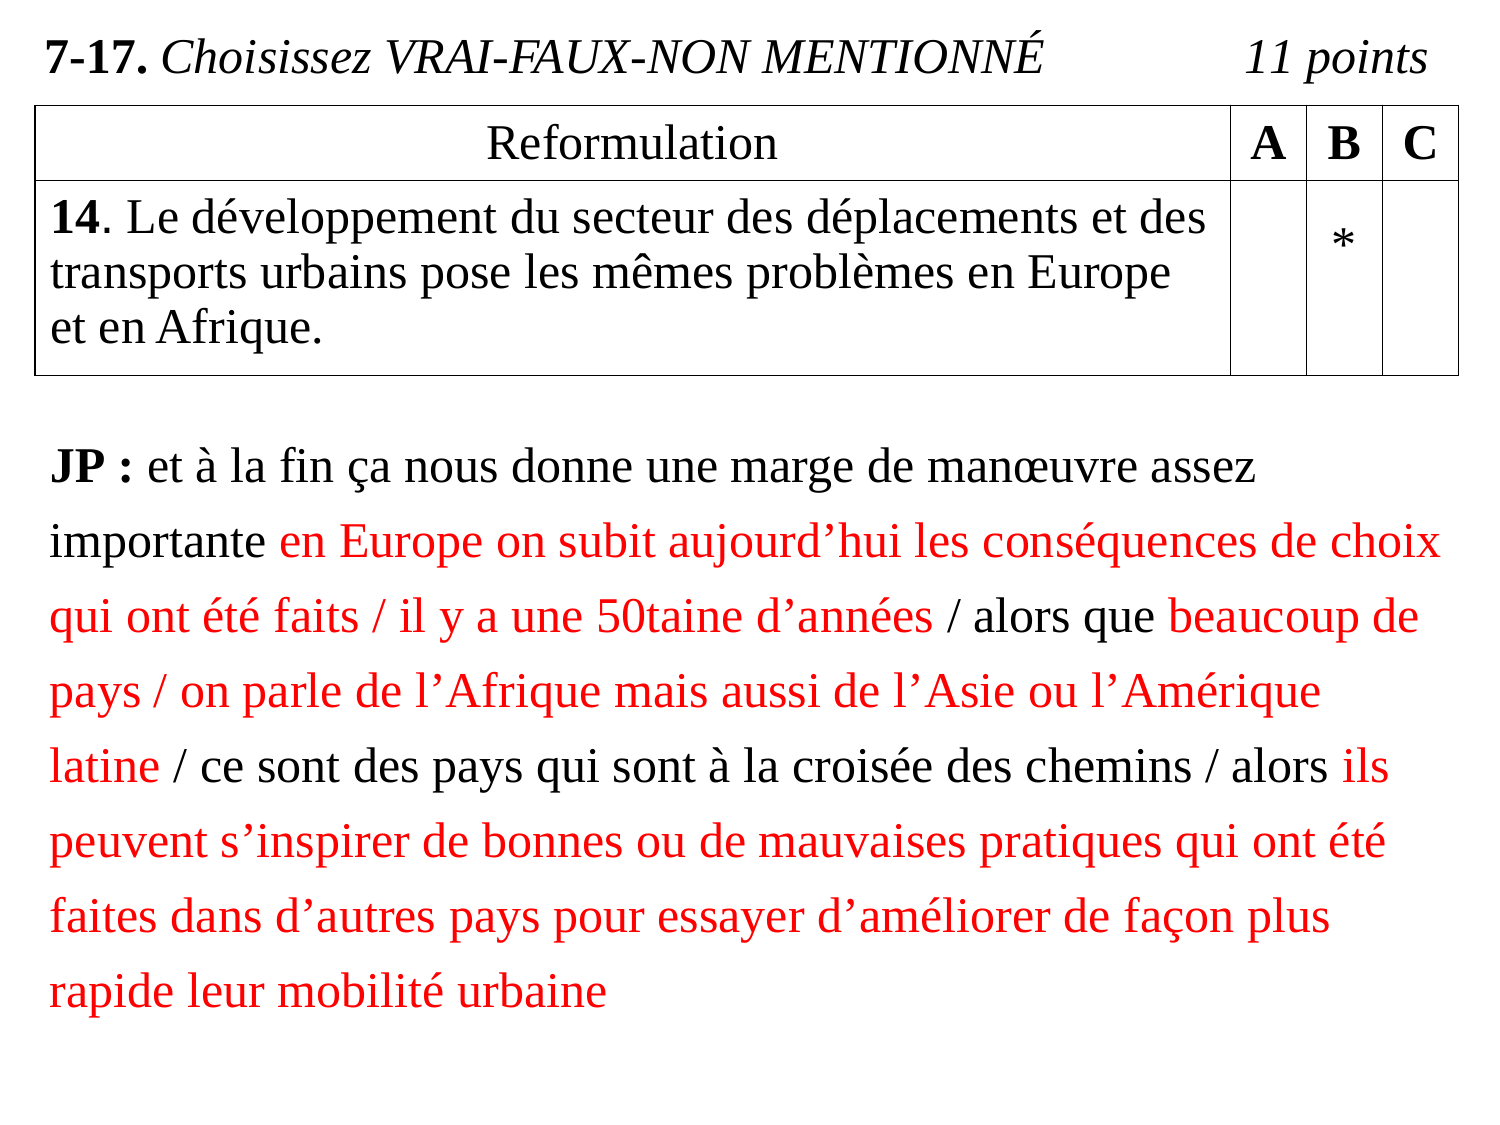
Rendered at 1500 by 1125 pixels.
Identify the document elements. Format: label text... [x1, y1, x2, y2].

table_cell * [1307, 181, 1382, 375]
table_cell [1231, 181, 1306, 375]
table_header Reformulation [36, 106, 1230, 180]
table_header A [1231, 106, 1306, 180]
table_cell 14. Le développement du secteur des déplacements et des transports urbains pose les mêmes problèmes en Europe et en Afrique. [36, 181, 1230, 375]
text_box 7-17. Choisissez VRAI-FAUX-NON MENTIONNÉ 11 points [29, 16, 1471, 92]
table_header B [1307, 106, 1382, 180]
text_box JP : et à la fin ça nous donne une marge de manœuvre assez importante en Europe on subit aujourd’hui les conséquences de choix qui ont été faits / il y a une 50taine d’années / alors que beaucoup de pays / on parle de l’Afrique mais aussi de l’Asie ou l’Amérique latine / ce sont des pays qui sont à la croisée des chemins / alors ils peuvent s’inspirer de bonnes ou de mauvaises pratiques qui ont été faites dans d’autres pays pour essayer d’améliorer de façon plus rapide leur mobilité urbaine [35, 410, 1477, 1025]
table_cell [1383, 181, 1458, 375]
table_header C [1383, 106, 1458, 180]
